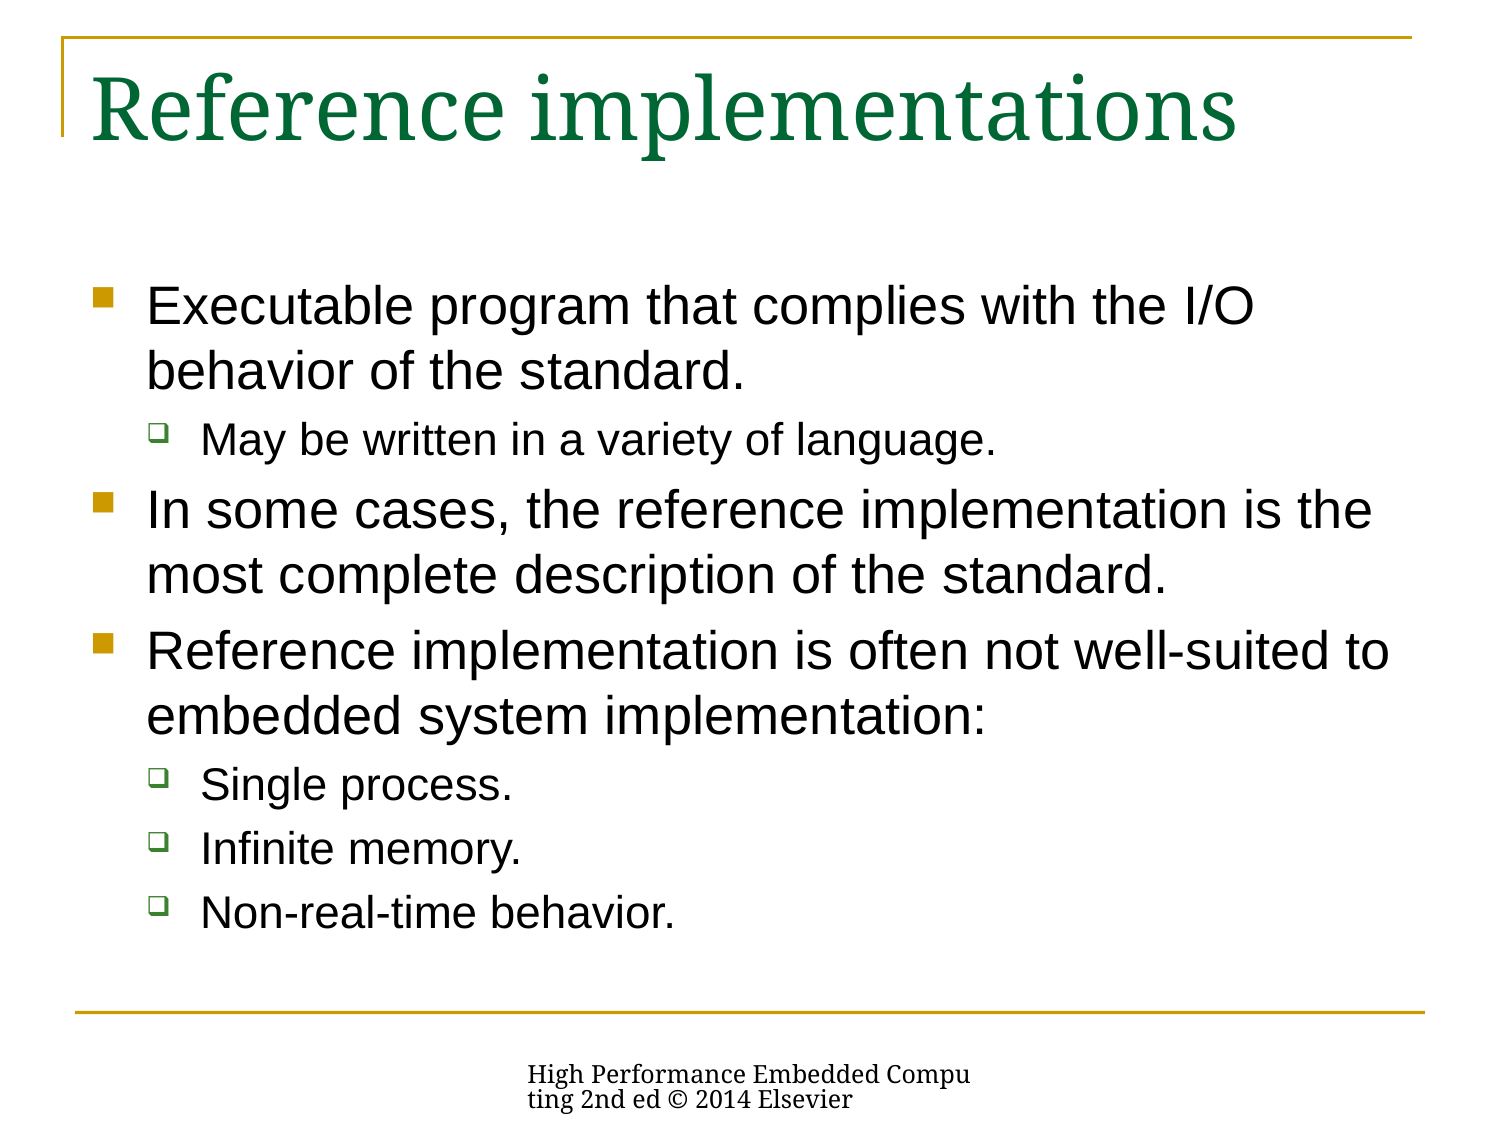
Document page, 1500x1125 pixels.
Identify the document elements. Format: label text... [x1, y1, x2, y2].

footer High Performance Embedded Computing 2nd ed © 2014 Elsevier [512, 1025, 988, 1100]
list Executable program that complies with the I/O behavior of the standard. May be written in a variety of language. In some cases, the reference implementation is the most complete description of the standard. Reference implementation is often not well-suited to embedded system implementation: Single process. Infinite memory. Non-real-time behavior. [75, 262, 1425, 1006]
title Reference implementations [75, 45, 1425, 233]
